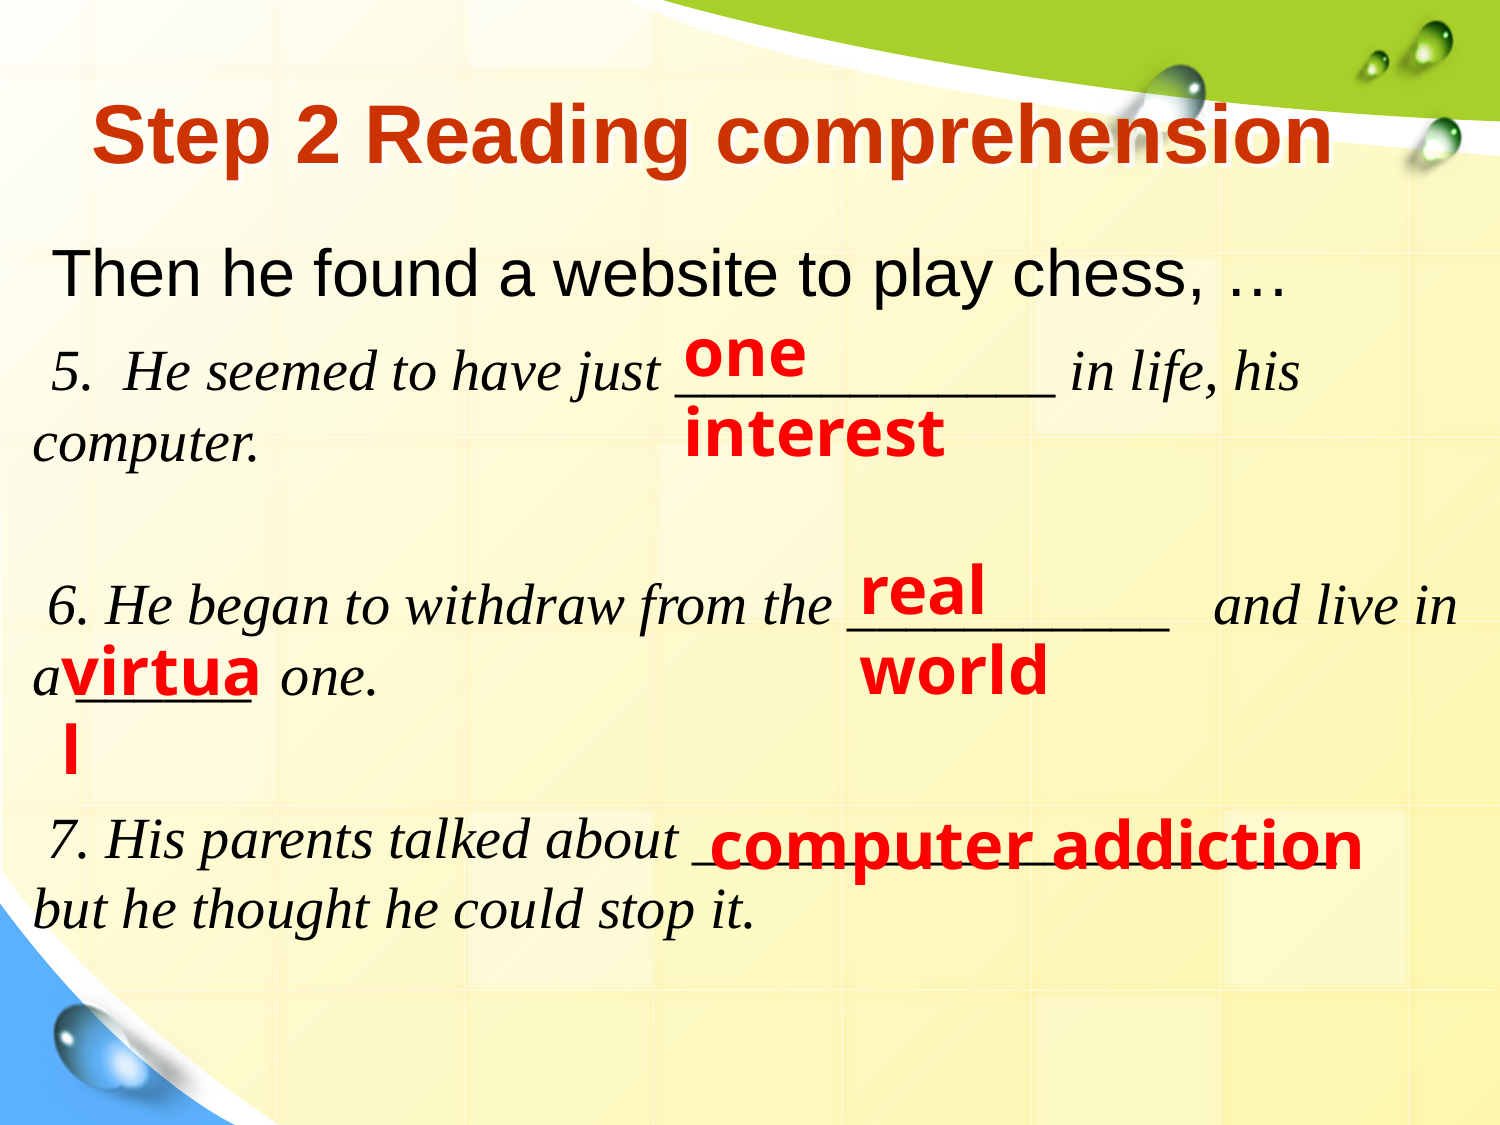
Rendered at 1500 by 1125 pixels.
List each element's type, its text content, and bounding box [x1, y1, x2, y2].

text_box virtual [46, 621, 283, 796]
text_box real world [844, 540, 1211, 715]
text_box one interest [668, 302, 1083, 478]
text_box computer addiction [694, 795, 1385, 891]
list Then he found a website to play chess, … 5. He seemed to have just _____________ in life, his computer. 6. He began to withdraw from the ___________ and live in a ______ one. 7. His parents talked about ______________________ but he thought he could stop it. [17, 222, 1500, 966]
title Step 2 Reading comprehension [76, 54, 1427, 207]
picture [1055, 0, 1500, 222]
picture [0, 959, 230, 1125]
